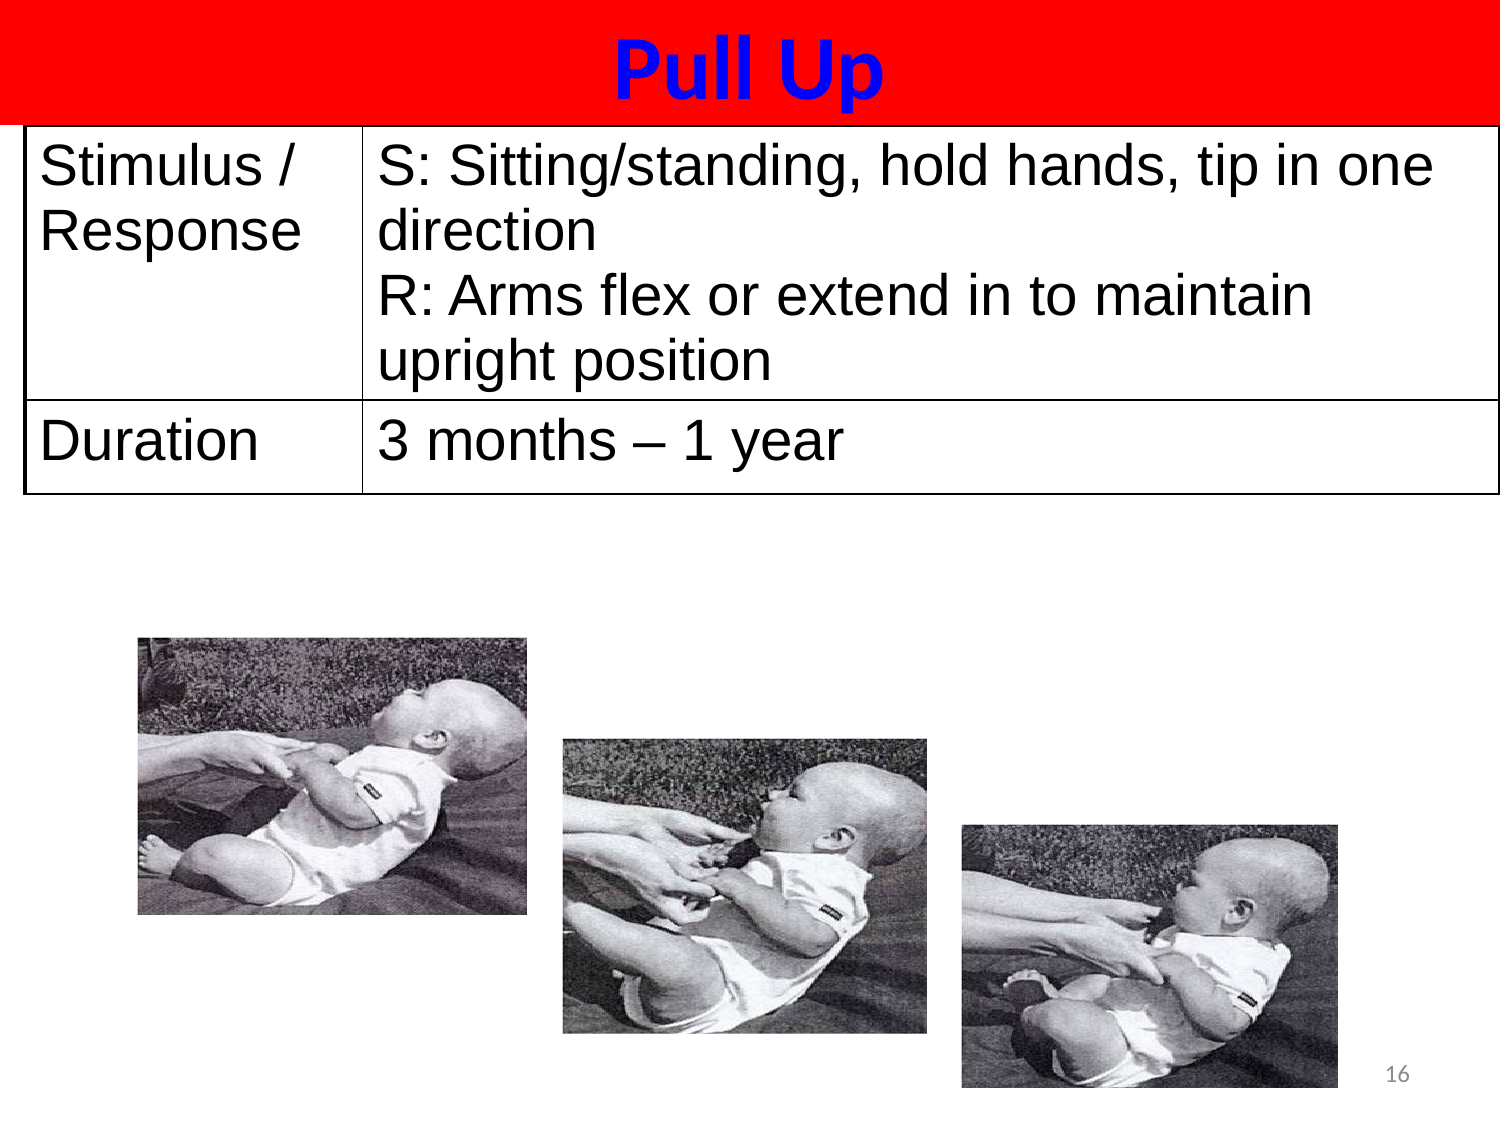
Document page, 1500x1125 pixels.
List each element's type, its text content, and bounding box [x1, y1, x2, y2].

slide_number 16 [1074, 1042, 1425, 1103]
table_header S: Sitting/standing, hold hands, tip in one direction R: Arms flex or extend in to maintain upright position [363, 127, 1498, 399]
table_cell 3 months – 1 year [363, 401, 1498, 493]
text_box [137, 637, 1338, 1088]
table_cell Duration [27, 401, 362, 493]
title Pull Up [0, 0, 1500, 125]
table_header Stimulus / Response [27, 127, 362, 399]
